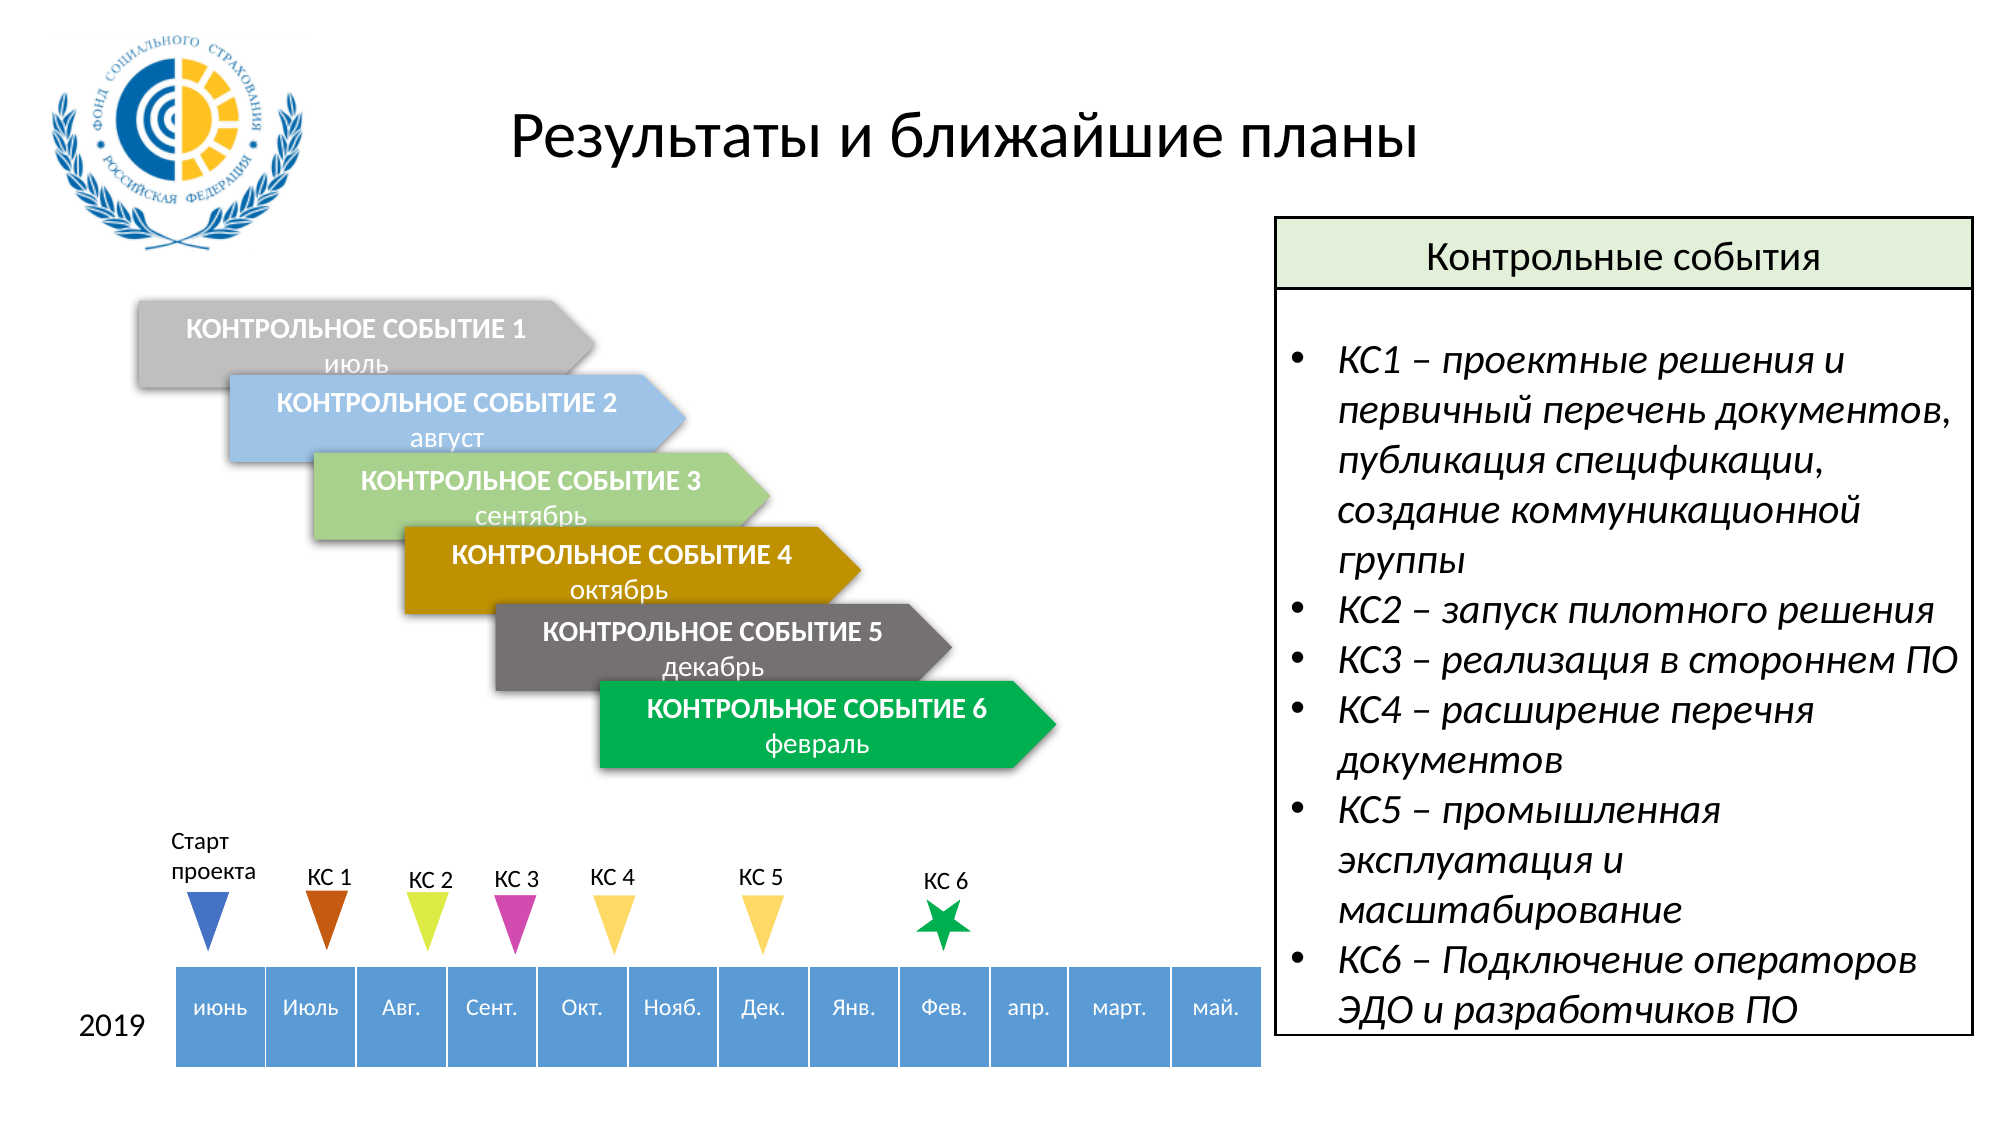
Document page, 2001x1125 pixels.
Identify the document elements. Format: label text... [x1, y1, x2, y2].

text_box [909, 856, 1002, 957]
table_header Сент. [448, 967, 536, 1067]
text_box КОНТРОЛЬНОЕ СОБЫТИЕ 2 август [229, 374, 687, 462]
table_header Янв. [810, 967, 898, 1067]
text_box Результаты и ближайшие планы [307, 83, 1679, 179]
table_header апр. [991, 967, 1067, 1067]
picture [51, 35, 307, 252]
table_header Нояб. [629, 967, 717, 1067]
text_box Старт проекта [156, 817, 328, 893]
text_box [575, 853, 668, 961]
text_box 2019 [63, 996, 165, 1051]
text_box КОНТРОЛЬНОЕ СОБЫТИЕ 6 февраль [600, 680, 1057, 768]
table_header май. [1172, 967, 1261, 1067]
text_box [1275, 290, 1973, 324]
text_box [292, 852, 385, 956]
text_box Контрольные события [1275, 217, 1973, 290]
table_header Авг. [357, 967, 446, 1067]
table_header март. [1069, 967, 1170, 1067]
table_header Дек. [719, 967, 808, 1067]
table_header июнь [176, 967, 265, 1067]
text_box КОНТРОЛЬНОЕ СОБЫТИЕ 5 декабрь [495, 603, 953, 691]
table_header Июль [266, 967, 355, 1067]
text_box КОНТРОЛЬНОЕ СОБЫТИЕ 4 октябрь [404, 526, 862, 614]
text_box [479, 855, 572, 960]
table_header Окт. [538, 967, 627, 1067]
text_box [182, 888, 234, 962]
text_box КОНТРОЛЬНОЕ СОБЫТИЕ 3 сентябрь [313, 452, 771, 540]
text_box КОНТРОЛЬНОЕ СОБЫТИЕ 1 июль [139, 300, 596, 388]
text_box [724, 853, 817, 961]
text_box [393, 856, 479, 957]
text_box КС1 – проектные решения и первичный перечень документов, публикация спецификации, создание коммуникационной группы КС2 – запуск пилотного решения КС3 – реализация в стороннем ПО КС4 – расширение перечня документов КС5 – промышленная эксплуатация и масштабирование КС6 – Подключение операторов ЭДО и разработчиков ПО [1275, 324, 1982, 1080]
table_header Фев. [900, 967, 989, 1067]
